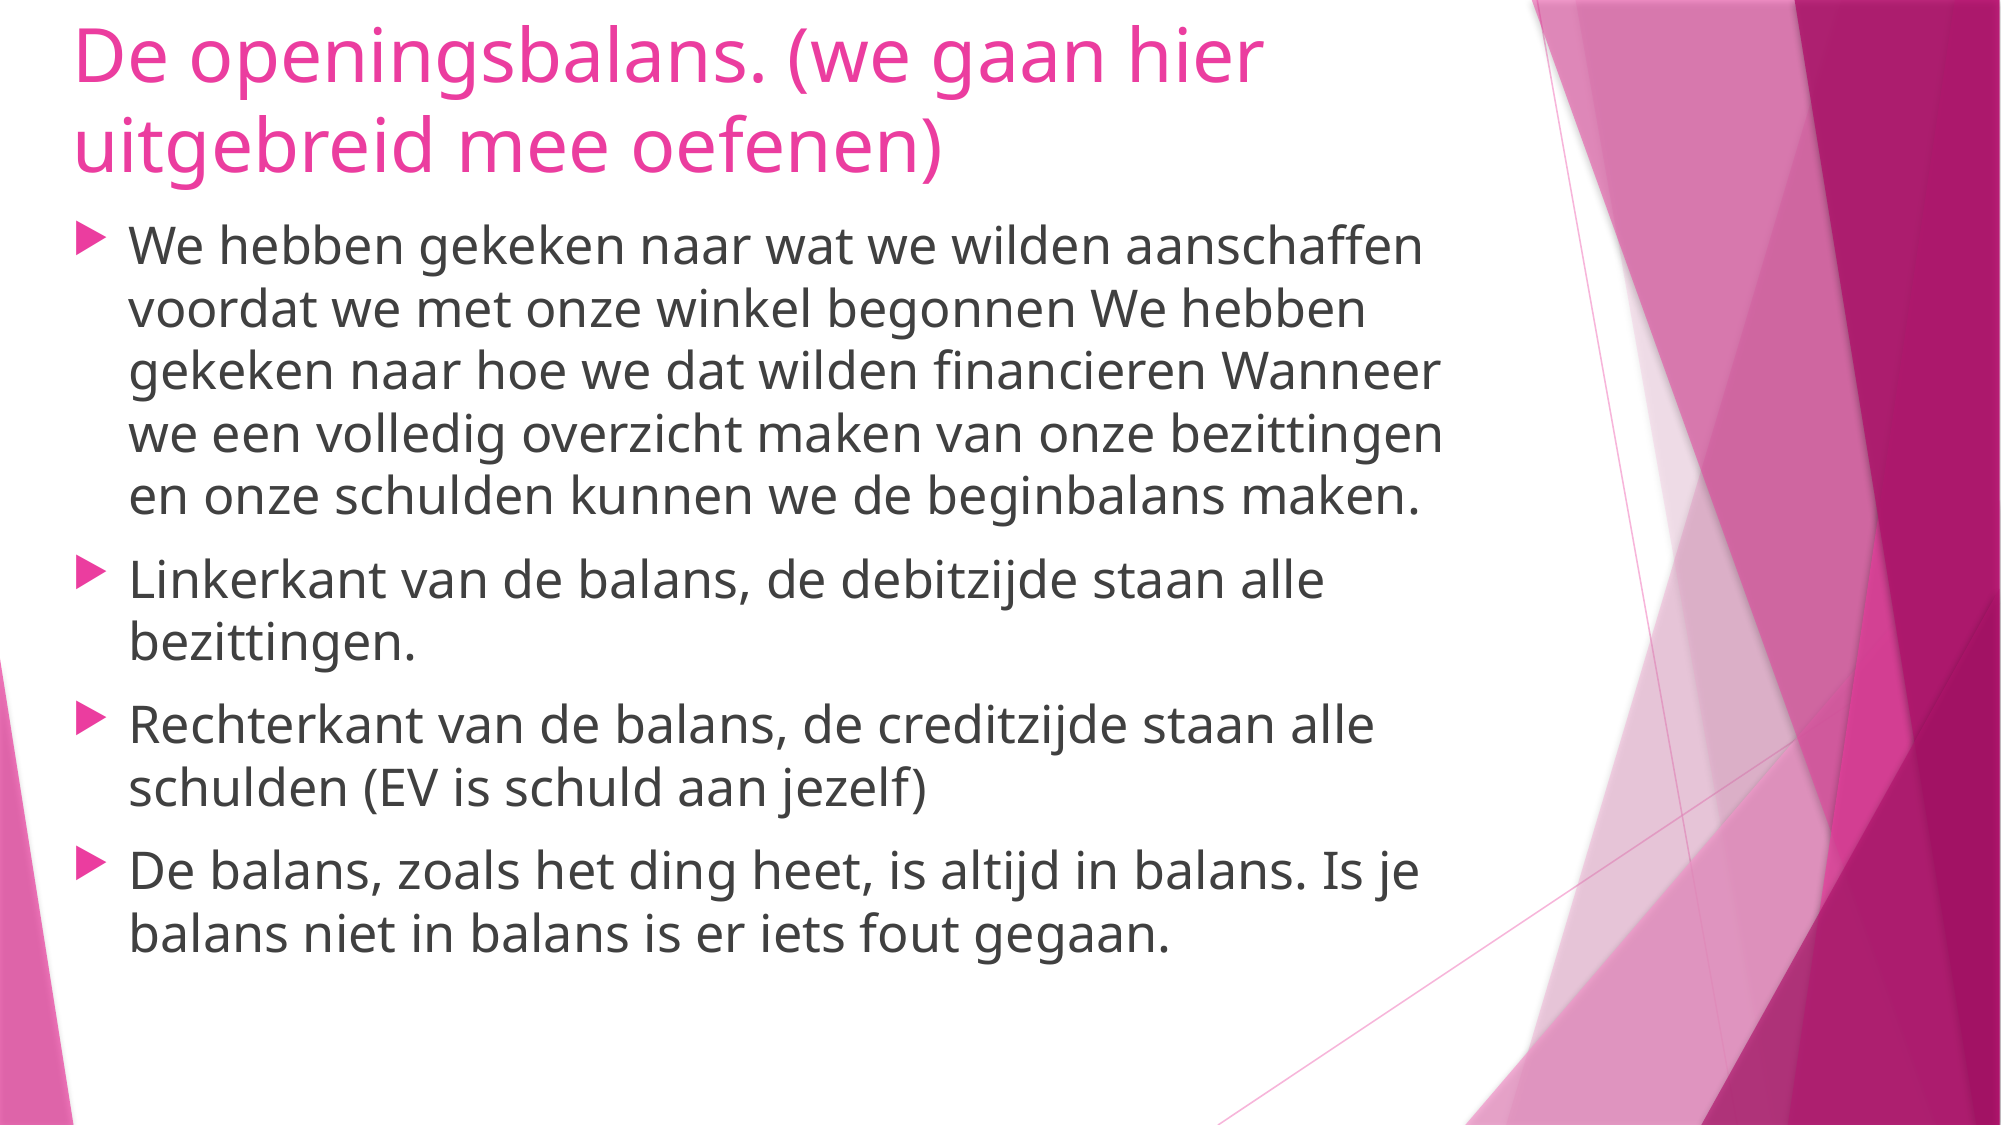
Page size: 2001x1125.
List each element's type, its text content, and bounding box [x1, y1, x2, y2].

list We hebben gekeken naar wat we wilden aanschaffen voordat we met onze winkel begonnen We hebben gekeken naar hoe we dat wilden financieren Wanneer we een volledig overzicht maken van onze bezittingen en onze schulden kunnen we de beginbalans maken. Linkerkant van de balans, de debitzijde staan alle bezittingen. Rechterkant van de balans, de creditzijde staan alle schulden (EV is schuld aan jezelf) De balans, zoals het ding heet, is altijd in balans. Is je balans niet in balans is er iets fout gegaan. [57, 205, 1522, 992]
title De openingsbalans. (we gaan hier uitgebreid mee oefenen) [57, 0, 1522, 205]
